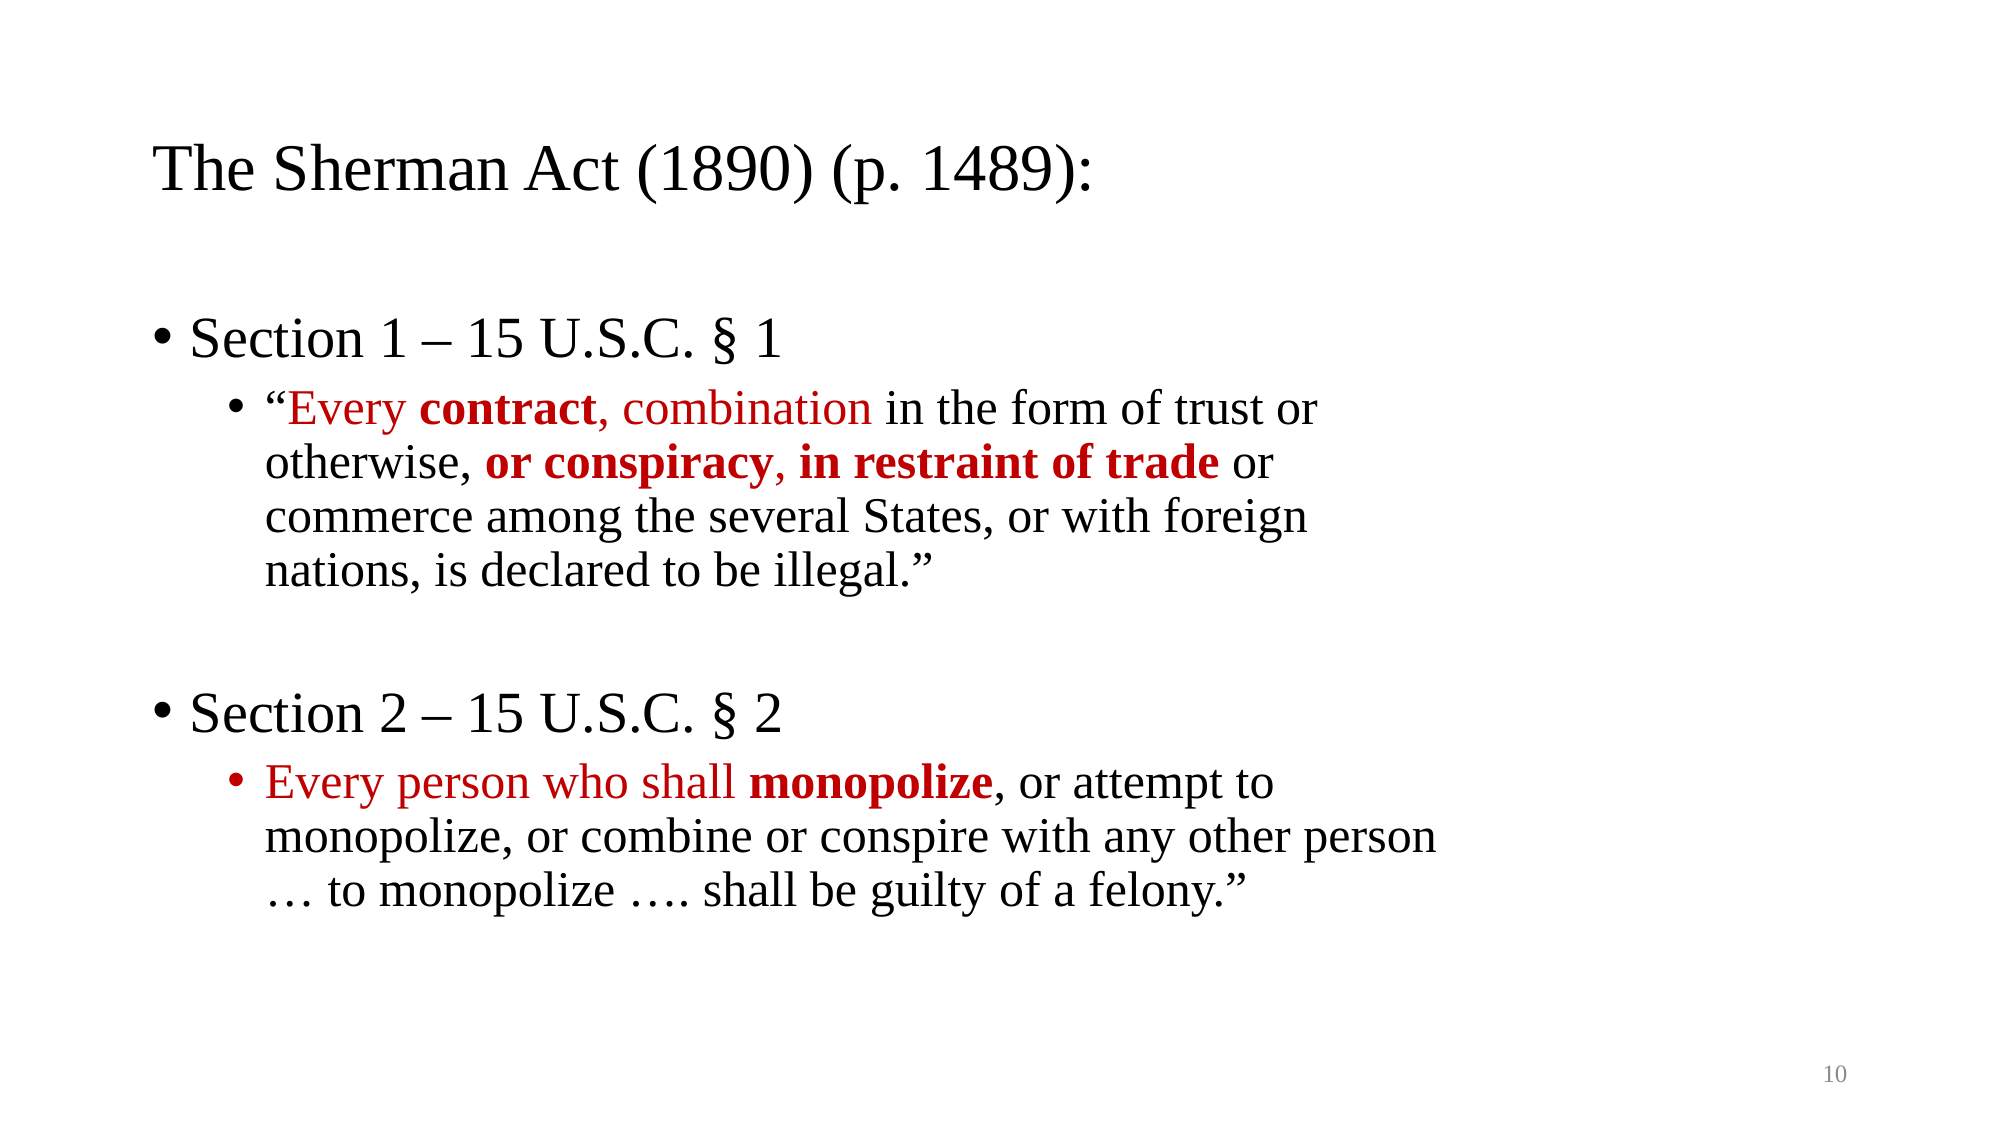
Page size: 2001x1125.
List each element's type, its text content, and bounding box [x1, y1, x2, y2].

slide_number 10 [1412, 1042, 1863, 1103]
title The Sherman Act (1890) (p. 1489): [137, 59, 1863, 278]
list Section 1 – 15 U.S.C. § 1 “Every contract, combination in the form of trust or otherwise, or conspiracy, in restraint of trade or commerce among the several States, or with foreign nations, is declared to be illegal.” Section 2 – 15 U.S.C. § 2 Every person who shall monopolize, or attempt to monopolize, or combine or conspire with any other person … to monopolize …. shall be guilty of a felony.” [137, 300, 1469, 1043]
